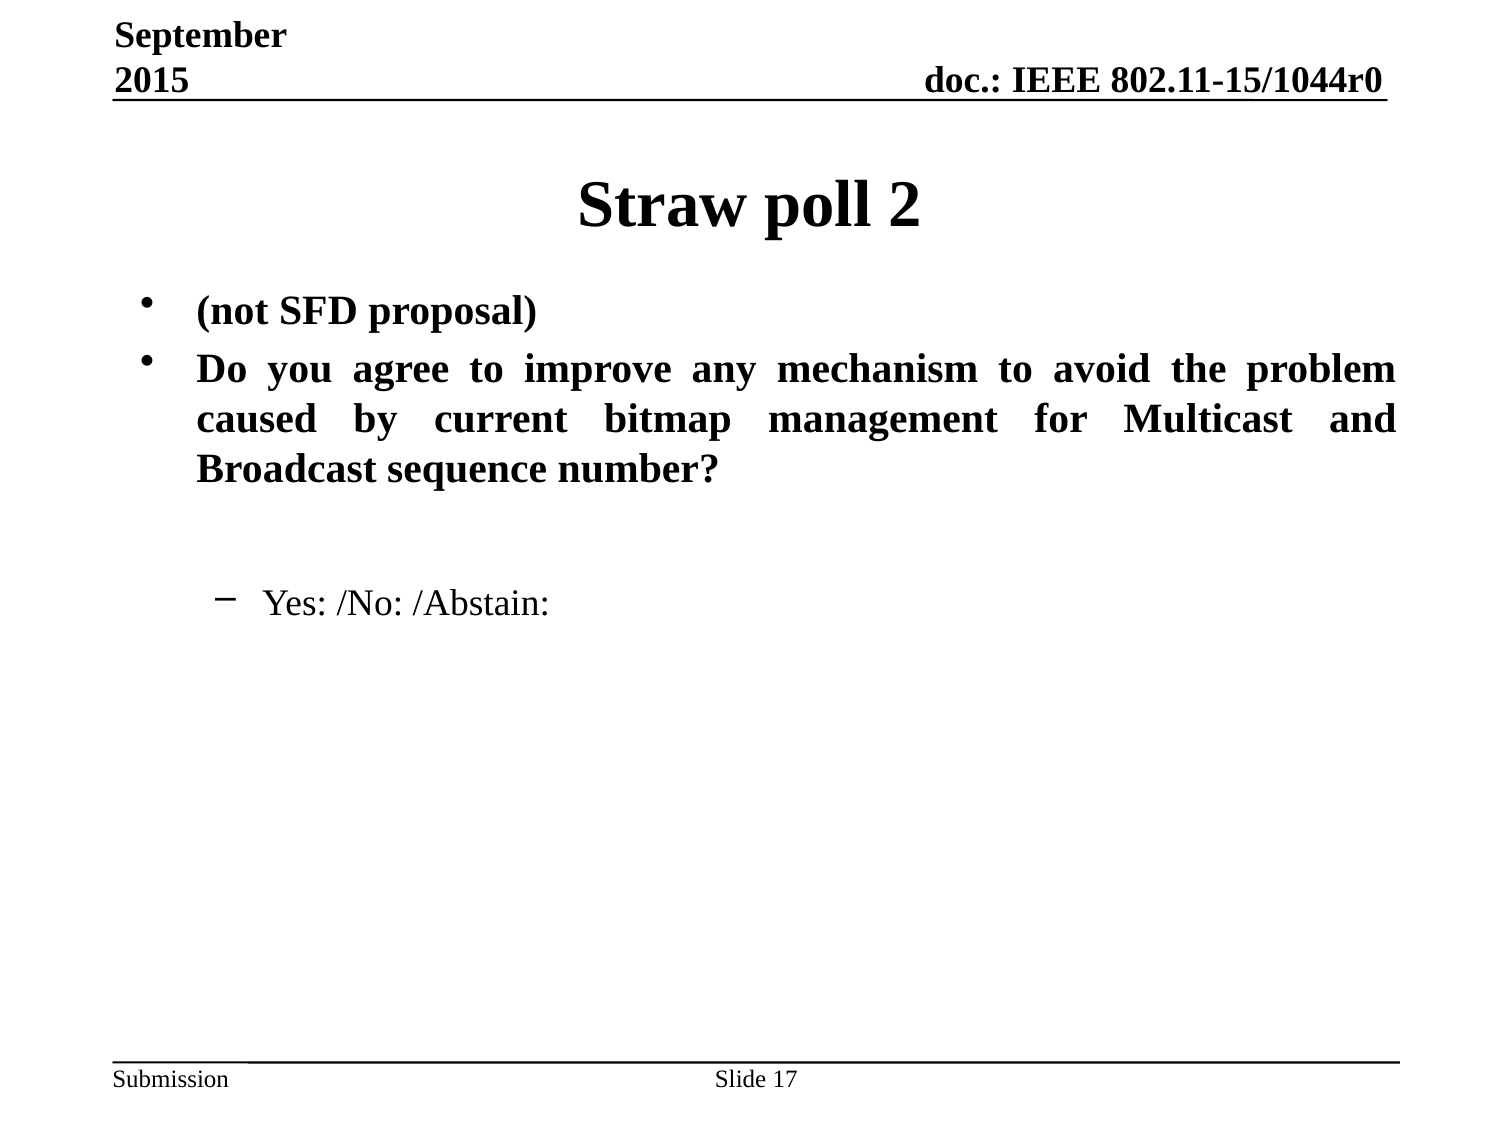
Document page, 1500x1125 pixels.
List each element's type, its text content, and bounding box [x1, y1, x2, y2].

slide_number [114, 54, 309, 101]
list (not SFD proposal) Do you agree to improve any mechanism to avoid the problem caused by current bitmap management for Multicast and Broadcast sequence number? Yes: /No: /Abstain: [124, 274, 1413, 951]
title Straw poll 2 [112, 112, 1388, 288]
slide_number Slide 17 [712, 1061, 800, 1093]
